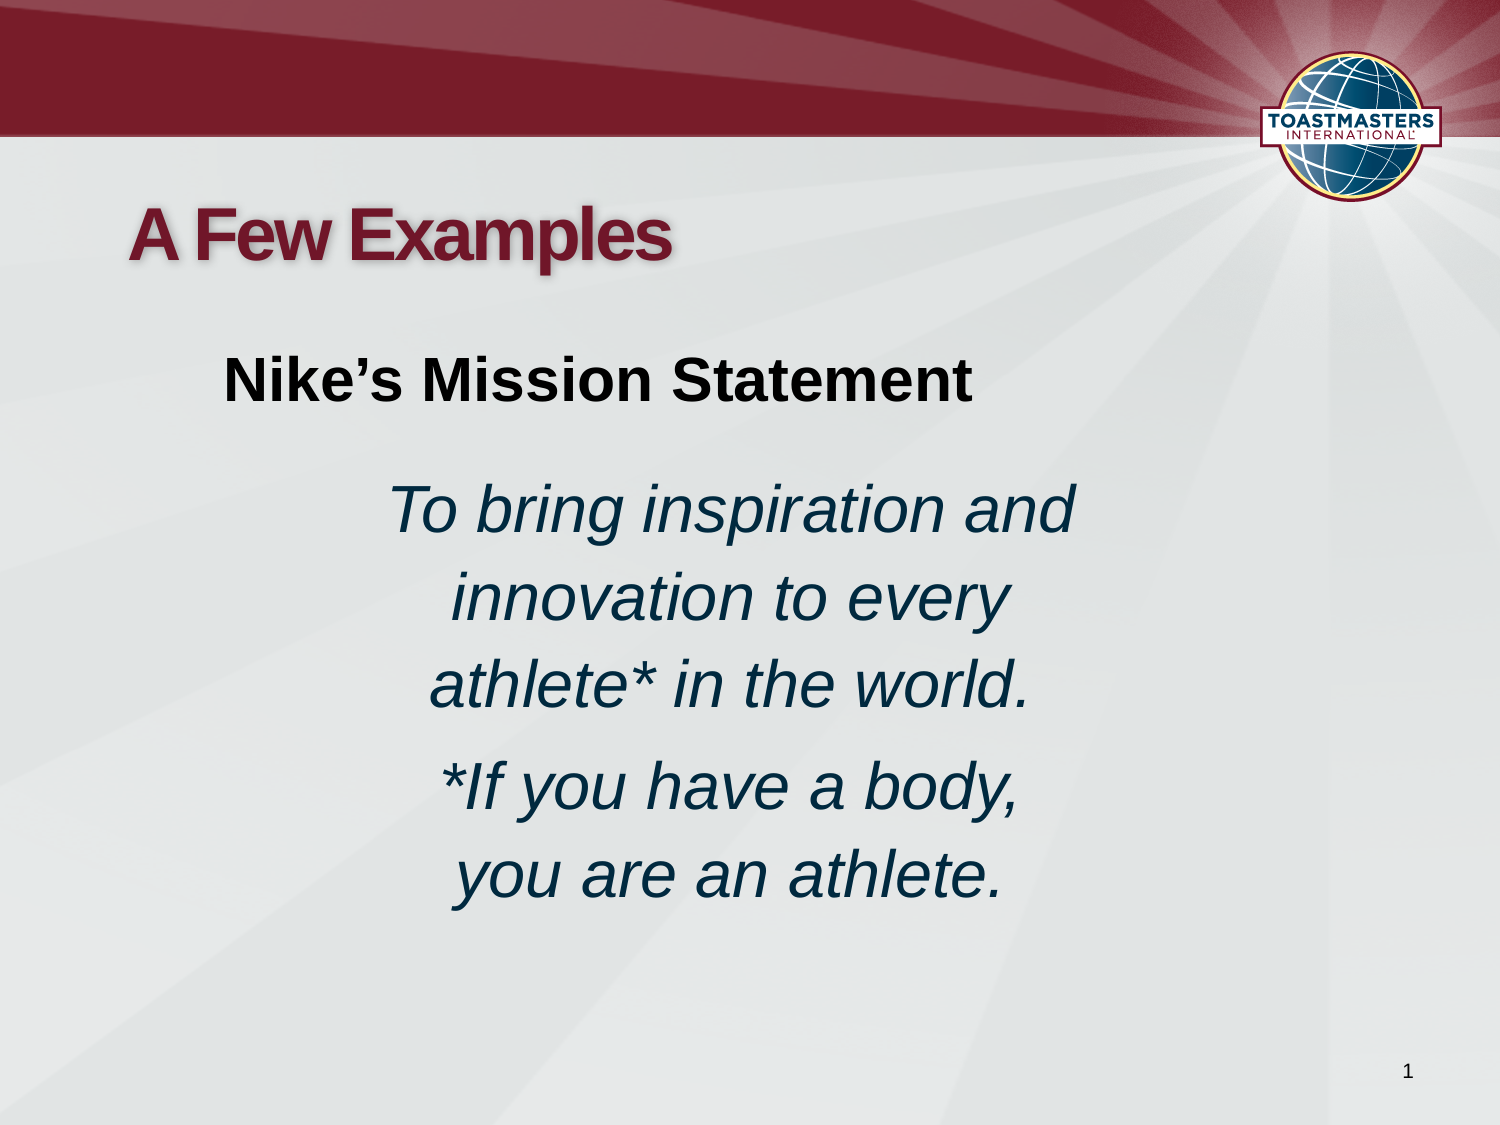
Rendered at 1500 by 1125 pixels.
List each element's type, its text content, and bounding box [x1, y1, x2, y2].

text_box 1 [1387, 1050, 1428, 1090]
picture [0, 0, 1500, 1125]
text_box Nike’s Mission Statement [208, 332, 1125, 422]
title A Few Examples [112, 149, 1388, 326]
text_box To bring inspiration and innovation to every athlete* in the world. *If you have a body, you are an athlete. [225, 450, 1238, 850]
